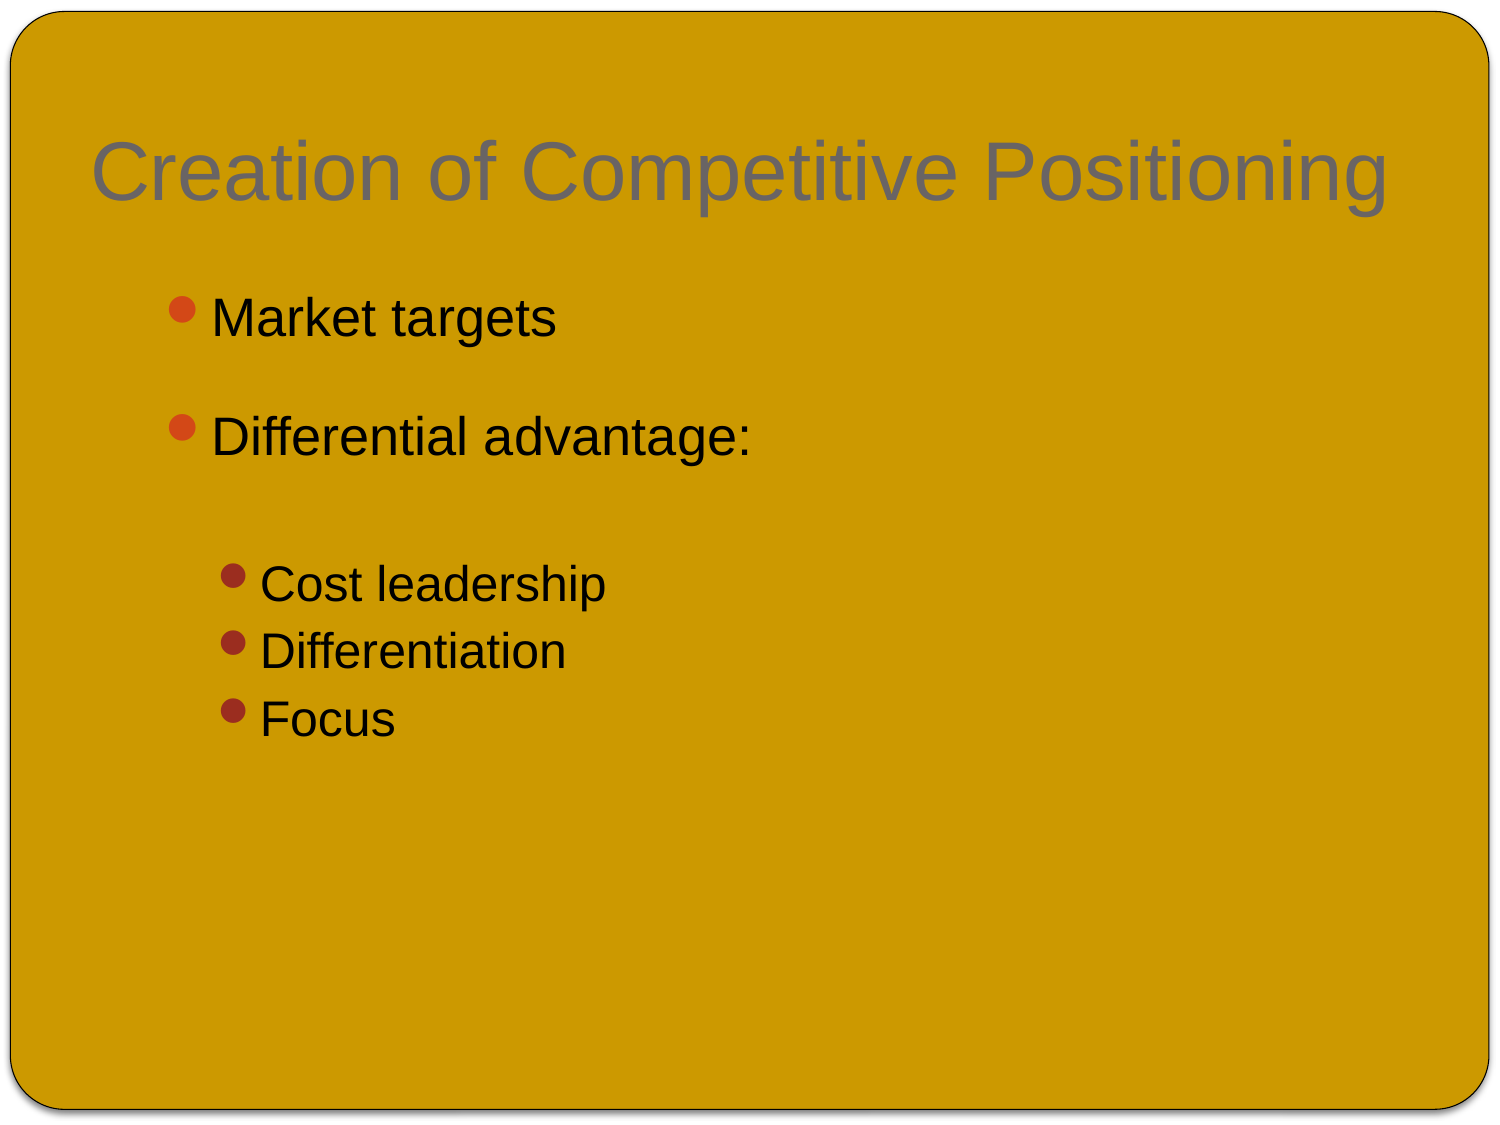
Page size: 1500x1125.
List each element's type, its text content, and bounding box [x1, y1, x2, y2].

title Creation of Competitive Positioning [74, 44, 1451, 233]
list Market targets Differential advantage: Cost leadership Differentiation Focus [149, 274, 1426, 988]
